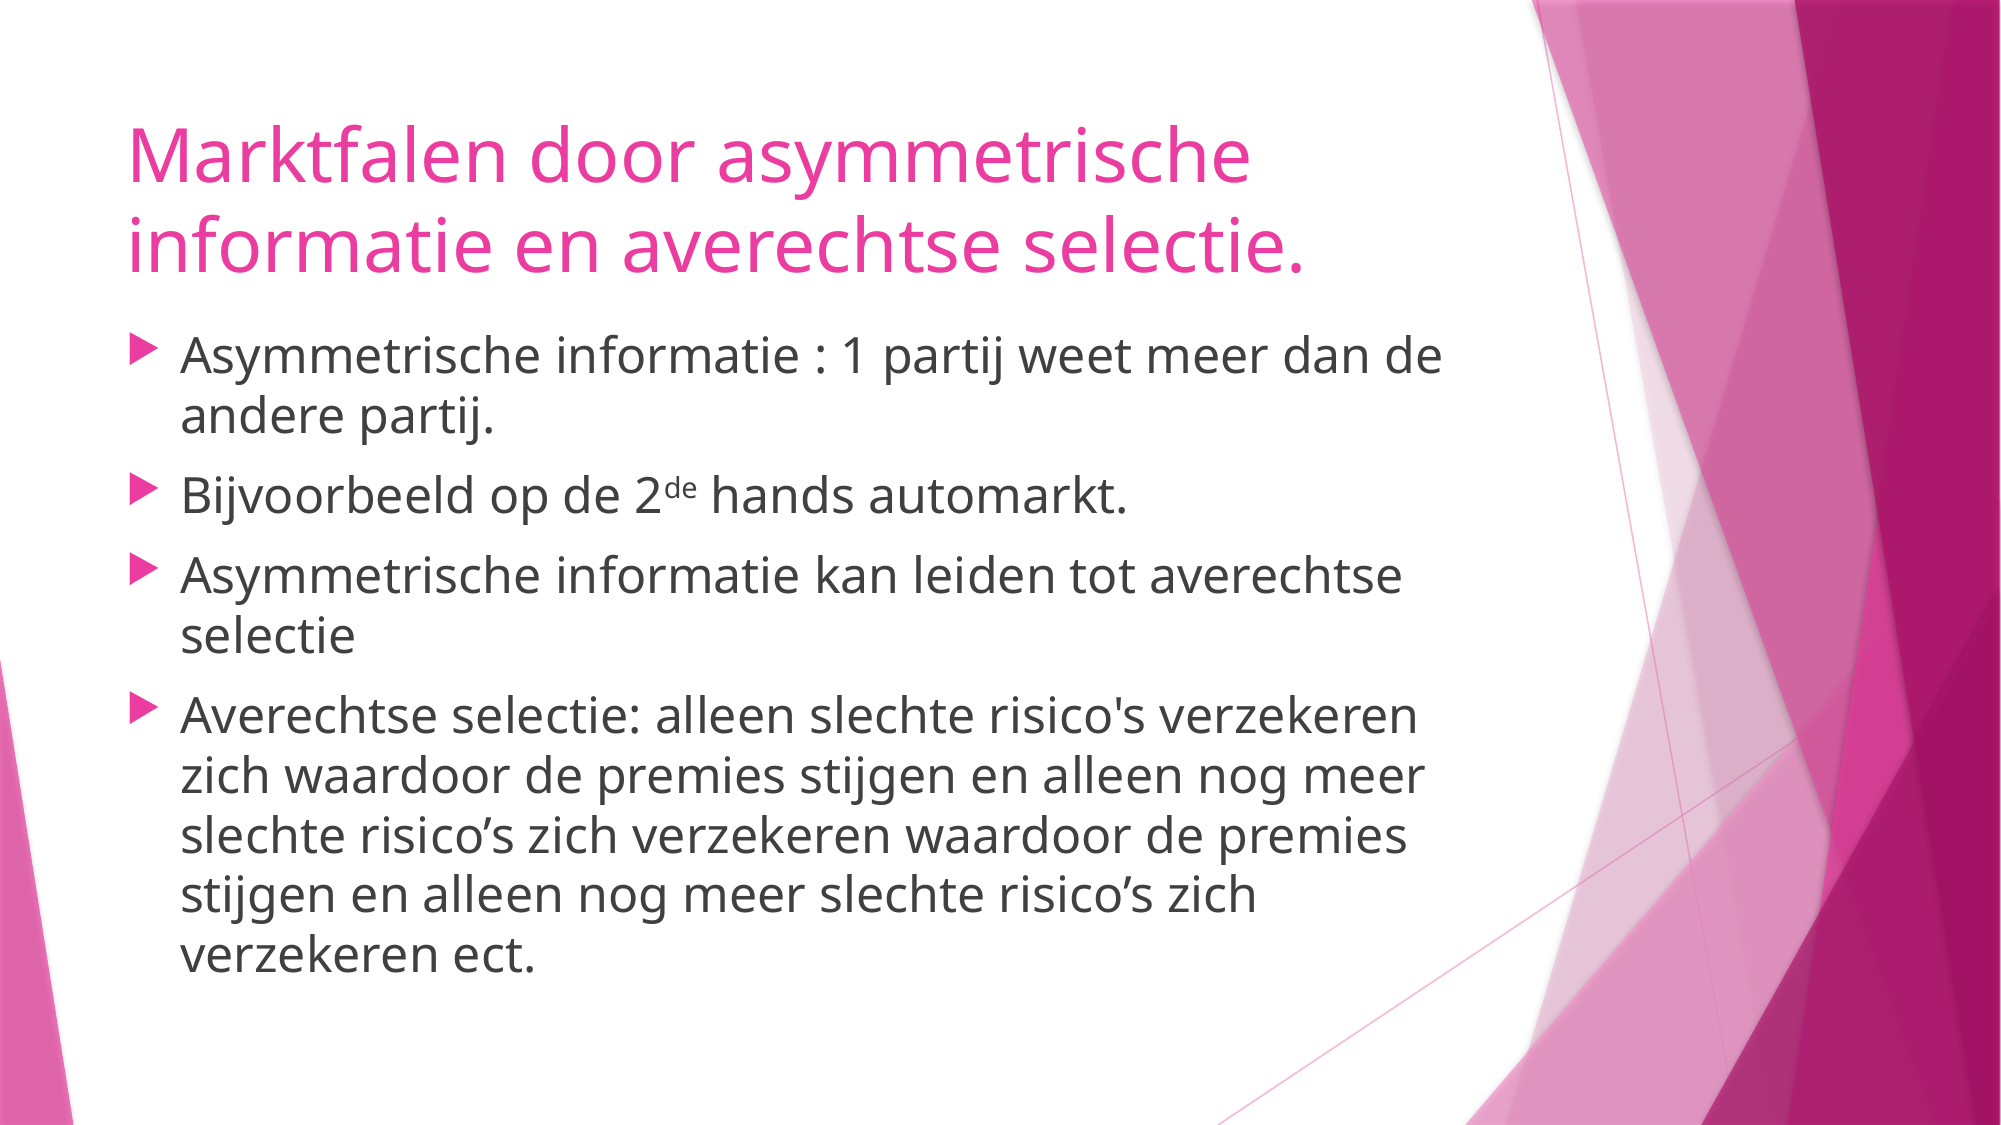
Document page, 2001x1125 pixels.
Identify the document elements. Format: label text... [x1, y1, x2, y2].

title Marktfalen door asymmetrische informatie en averechtse selectie. [111, 99, 1522, 316]
list Asymmetrische informatie : 1 partij weet meer dan de andere partij. Bijvoorbeeld op de 2de hands automarkt. Asymmetrische informatie kan leiden tot averechtse selectie Averechtse selectie: alleen slechte risico's verzekeren zich waardoor de premies stijgen en alleen nog meer slechte risico’s zich verzekeren waardoor de premies stijgen en alleen nog meer slechte risico’s zich verzekeren ect. [111, 316, 1522, 991]
